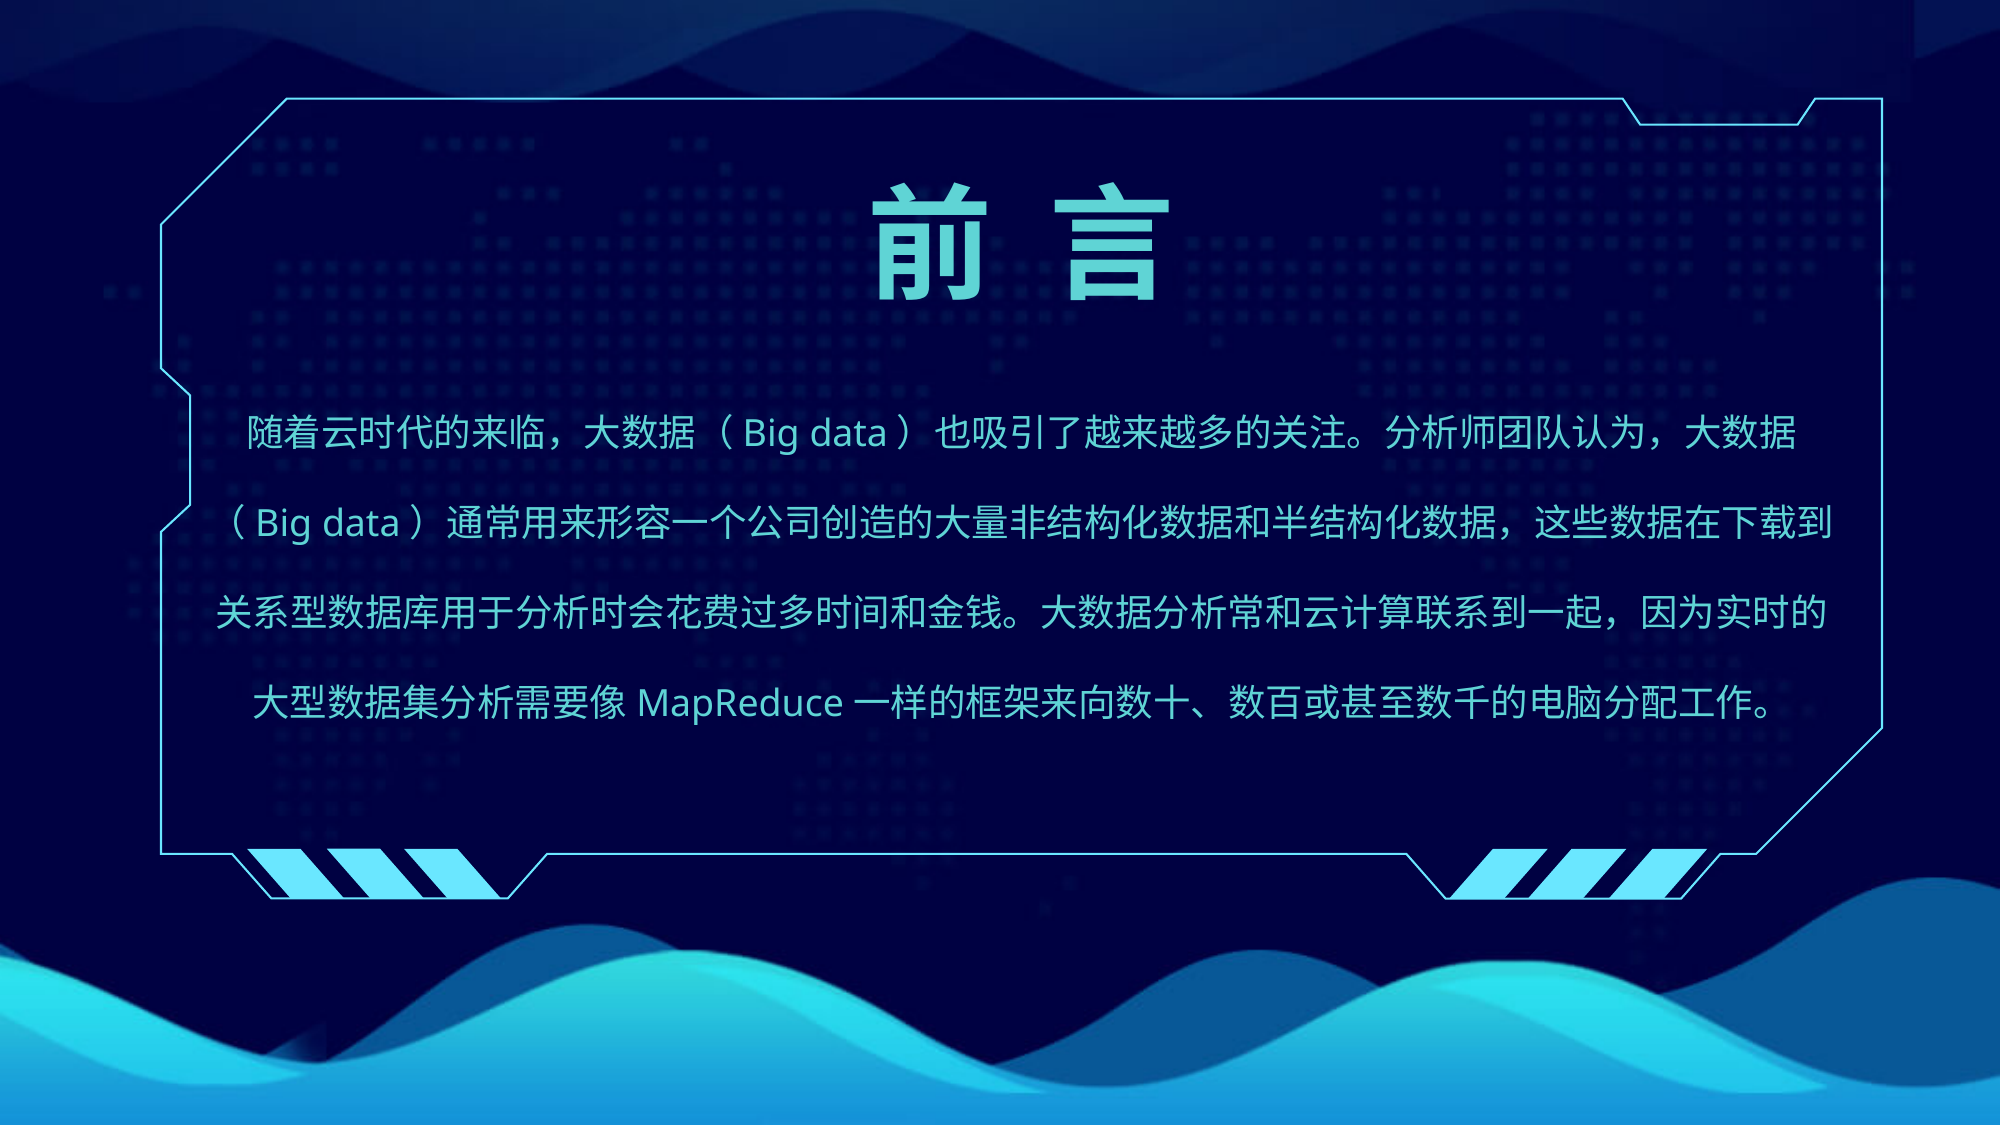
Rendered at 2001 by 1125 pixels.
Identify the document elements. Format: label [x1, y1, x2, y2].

text_box [160, 98, 1883, 899]
picture [0, 0, 2000, 1125]
